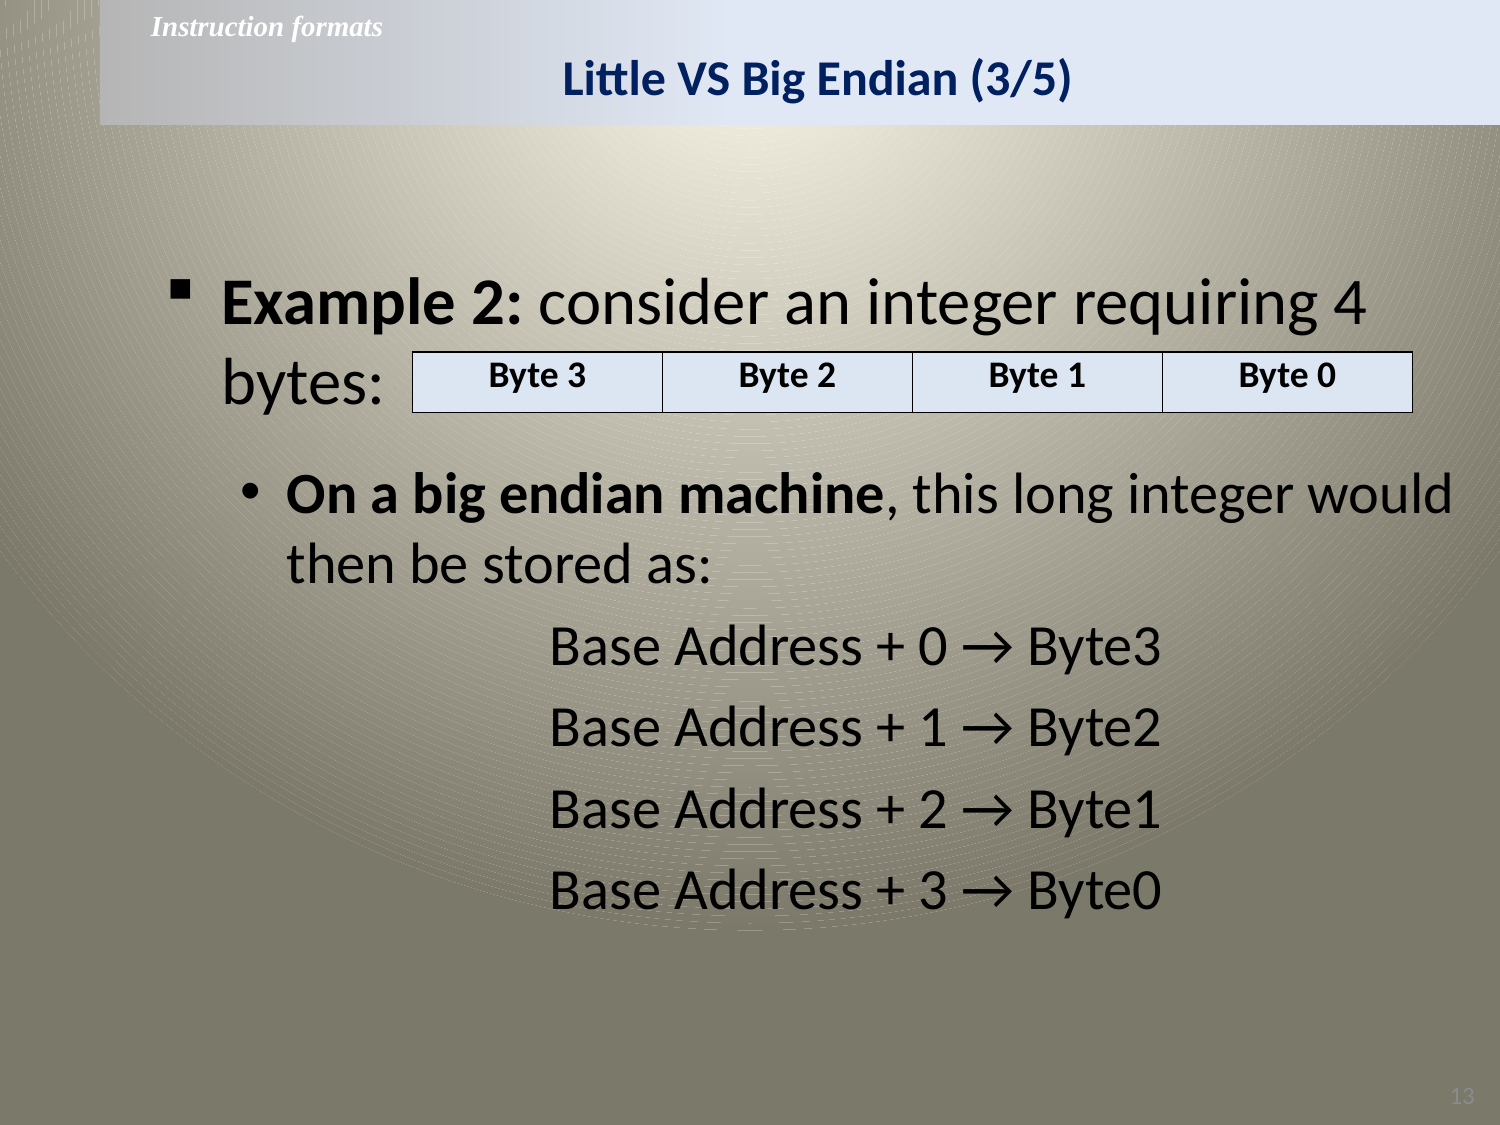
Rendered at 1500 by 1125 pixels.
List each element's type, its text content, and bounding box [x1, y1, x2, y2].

table_header Byte 1 [913, 353, 1162, 412]
title Little VS Big Endian (3/5) [135, 37, 1500, 113]
table_header Byte 0 [1163, 353, 1412, 412]
list Instruction formats [135, 0, 625, 50]
table_header Byte 2 [663, 353, 912, 412]
list Example 2: consider an integer requiring 4 bytes: On a big endian machine, this long integer would then be stored as: Base Address + 0 → Byte3 Base Address + 1 → Byte2 Base Address + 2 → Byte1 Base Address + 3 → Byte0 [150, 249, 1488, 993]
table_header Byte 3 [413, 353, 662, 412]
